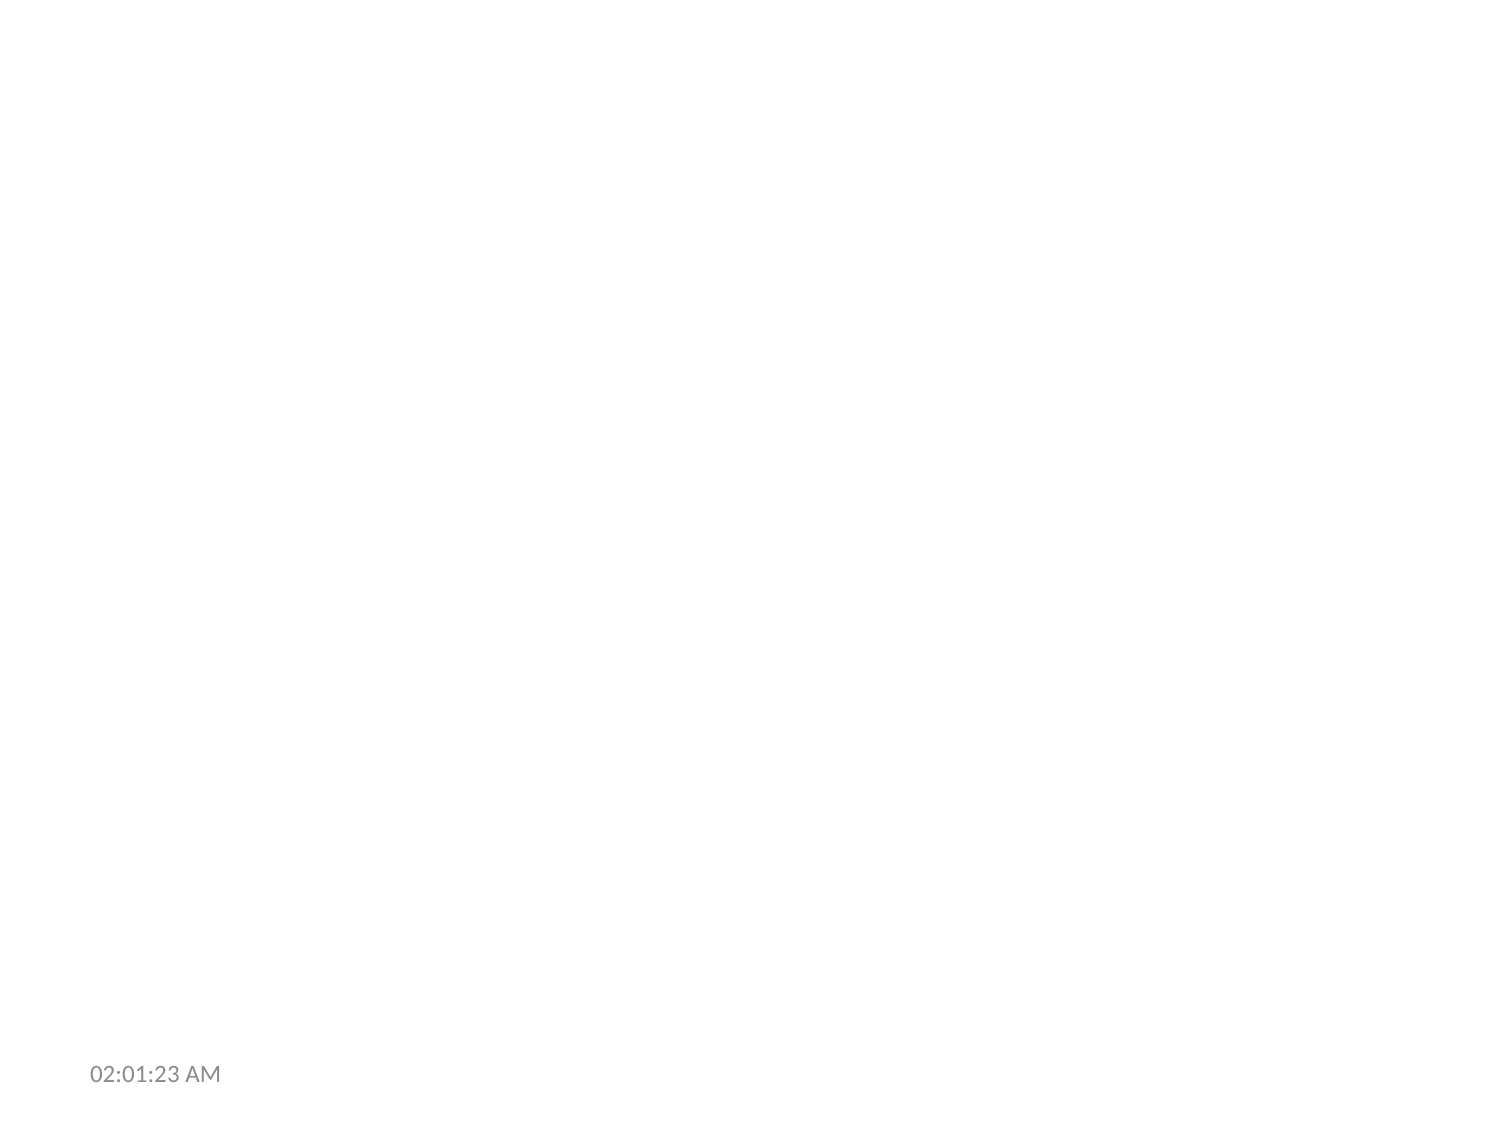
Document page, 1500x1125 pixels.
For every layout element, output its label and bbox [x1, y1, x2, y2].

slide_number [75, 1042, 425, 1103]
